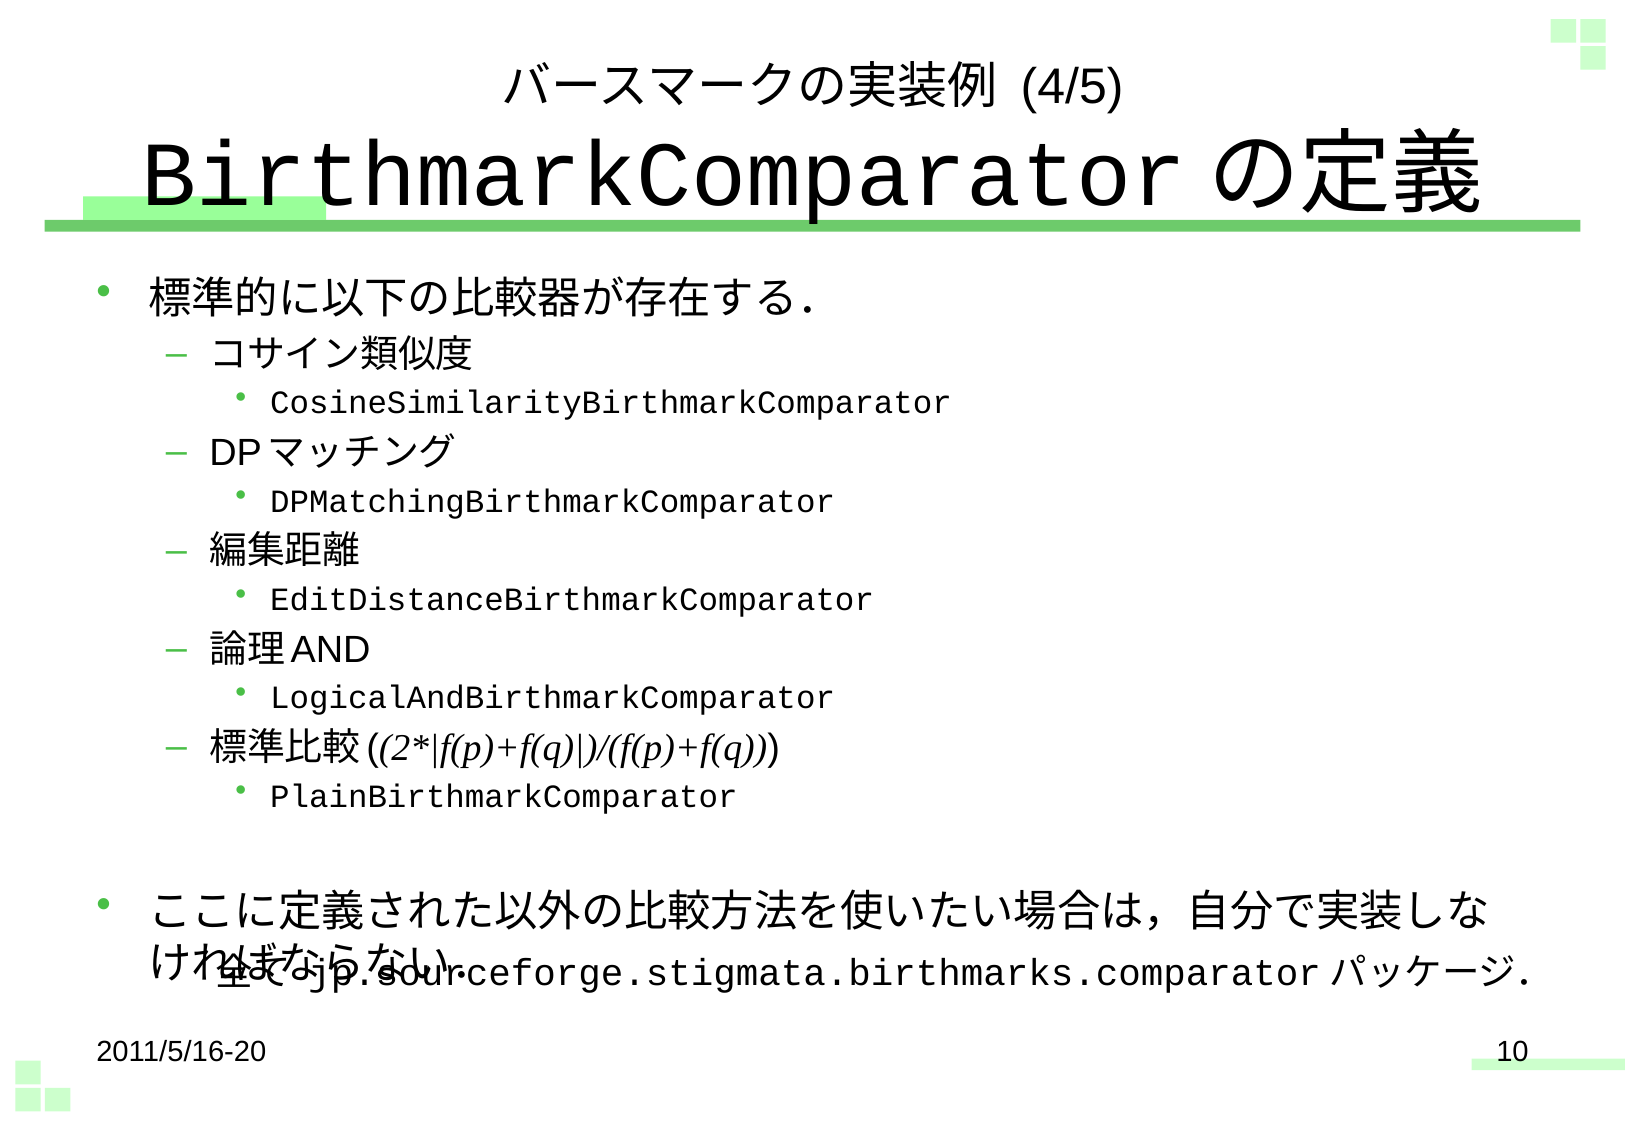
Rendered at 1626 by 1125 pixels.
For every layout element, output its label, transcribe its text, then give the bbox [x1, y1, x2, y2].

slide_number 10 [1164, 1024, 1544, 1103]
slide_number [81, 1024, 461, 1103]
list 標準的に以下の比較器が存在する． コサイン類似度 CosineSimilarityBirthmarkComparator DPマッチング DPMatchingBirthmarkComparator 編集距離 EditDistanceBirthmarkComparator 論理AND LogicalAndBirthmarkComparator 標準比較((2*|f(p)+f(q)|)/(f(p)+f(q))) PlainBirthmarkComparator ここに定義された以外の比較方法を使いたい場合は，自分で実装しなければならない． [81, 262, 1544, 1005]
text_box 全て jp.sourceforge.stigmata.birthmarks.comparatorパッケージ． [201, 940, 1568, 1001]
title バースマークの実装例 (4/5) BirthmarkComparatorの定義 [81, 45, 1544, 233]
